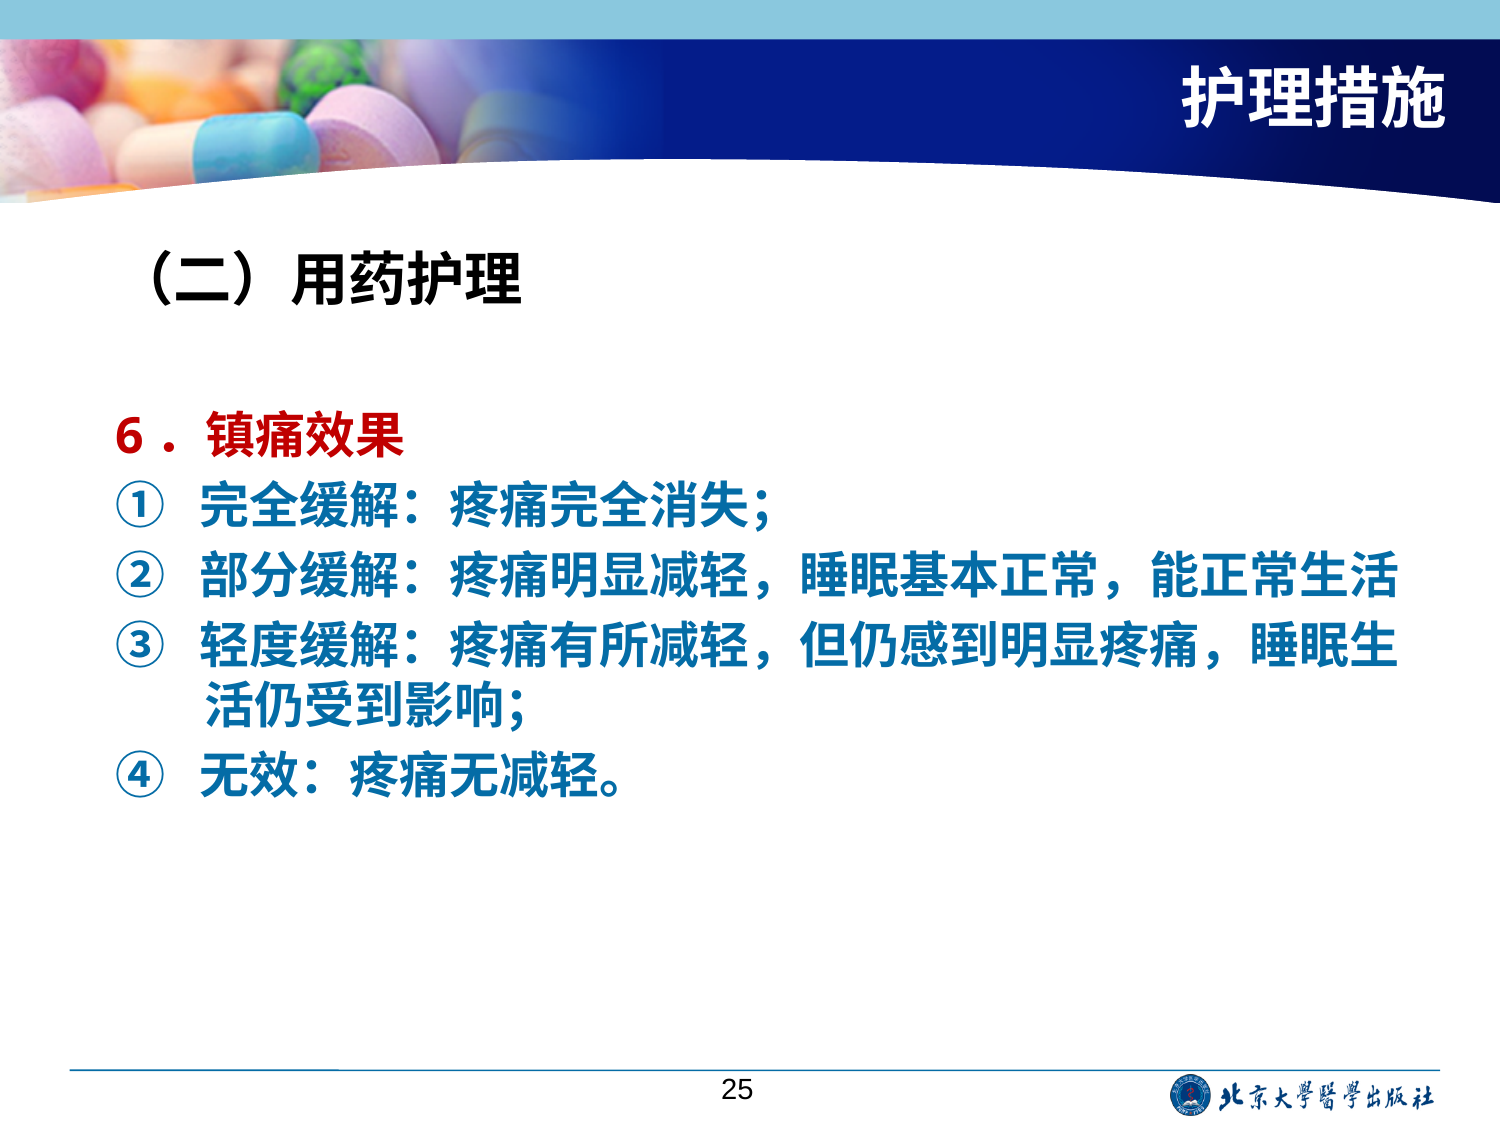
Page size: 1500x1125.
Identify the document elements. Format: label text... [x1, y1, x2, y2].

list （二）用药护理 6．镇痛效果 ① 完全缓解：疼痛完全消失； ② 部分缓解：疼痛明显减轻，睡眠基本正常，能正常生活 ③ 轻度缓解：疼痛有所减轻，但仍感到明显疼痛，睡眠生活仍受到影响； ④ 无效：疼痛无减轻。 [100, 234, 1437, 1125]
picture [0, 40, 1500, 203]
text_box 25 [562, 1062, 913, 1113]
title 护理措施 [137, 49, 1463, 143]
